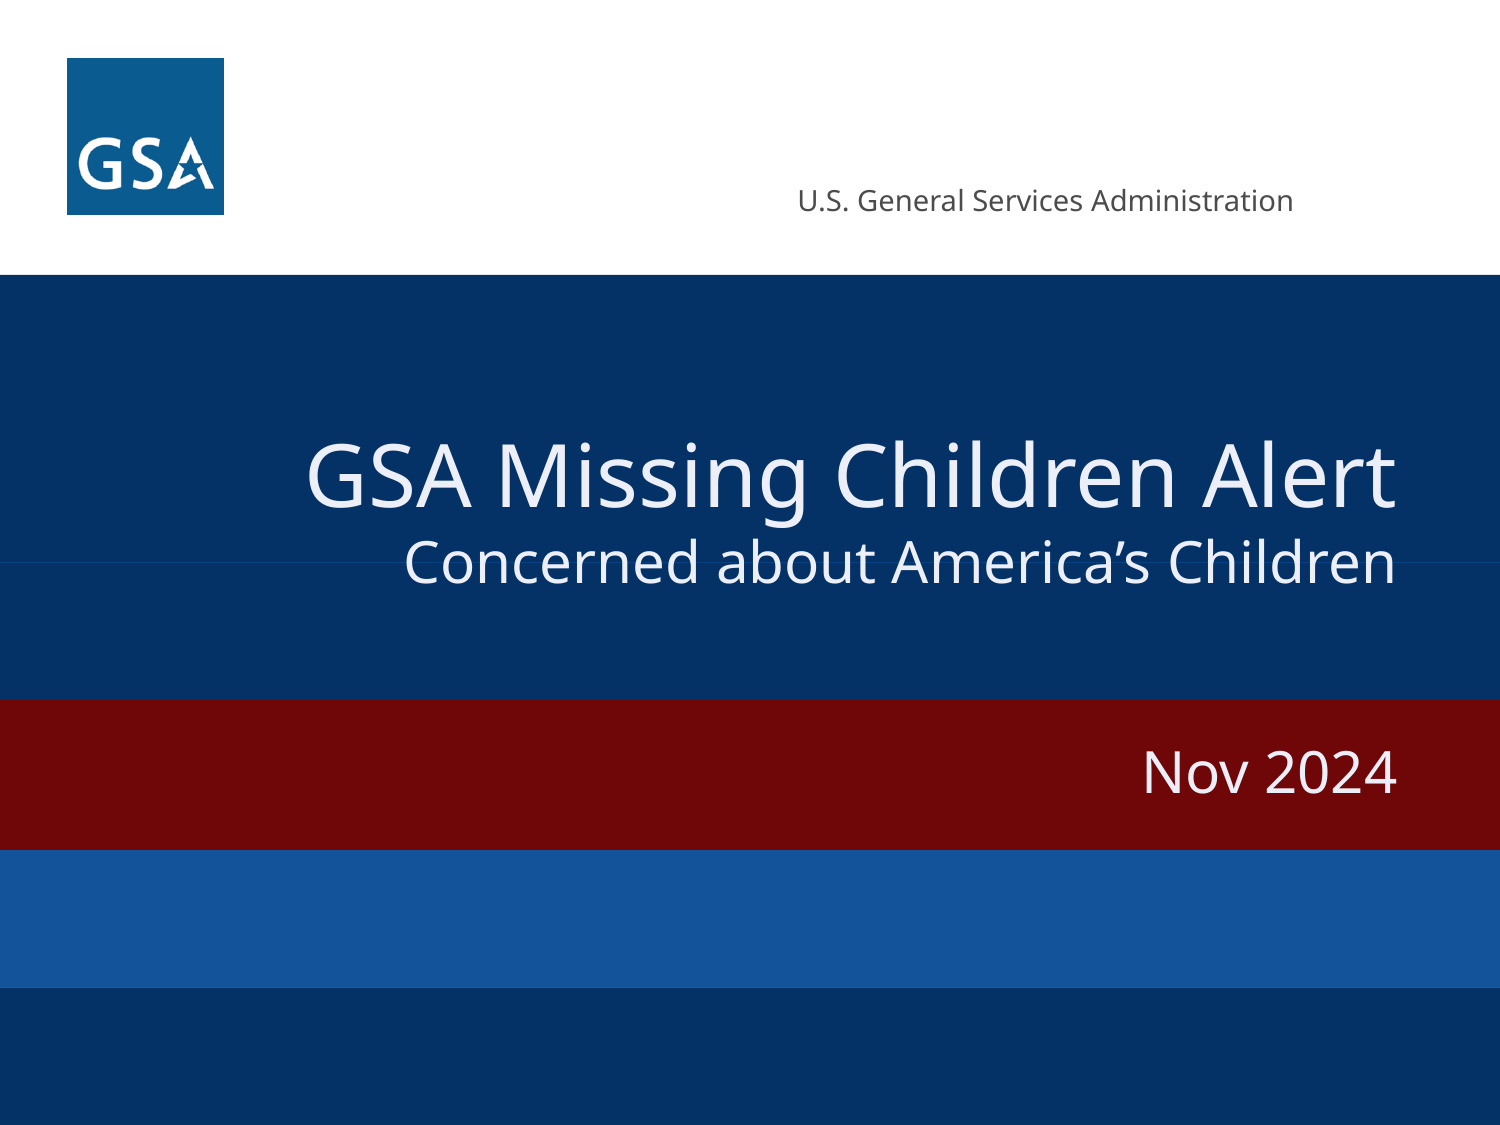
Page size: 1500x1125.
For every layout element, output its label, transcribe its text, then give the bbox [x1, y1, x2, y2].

title GSA Missing Children Alert Concerned about America’s Children Nov 2024 [50, 412, 1413, 913]
picture [67, 58, 224, 215]
